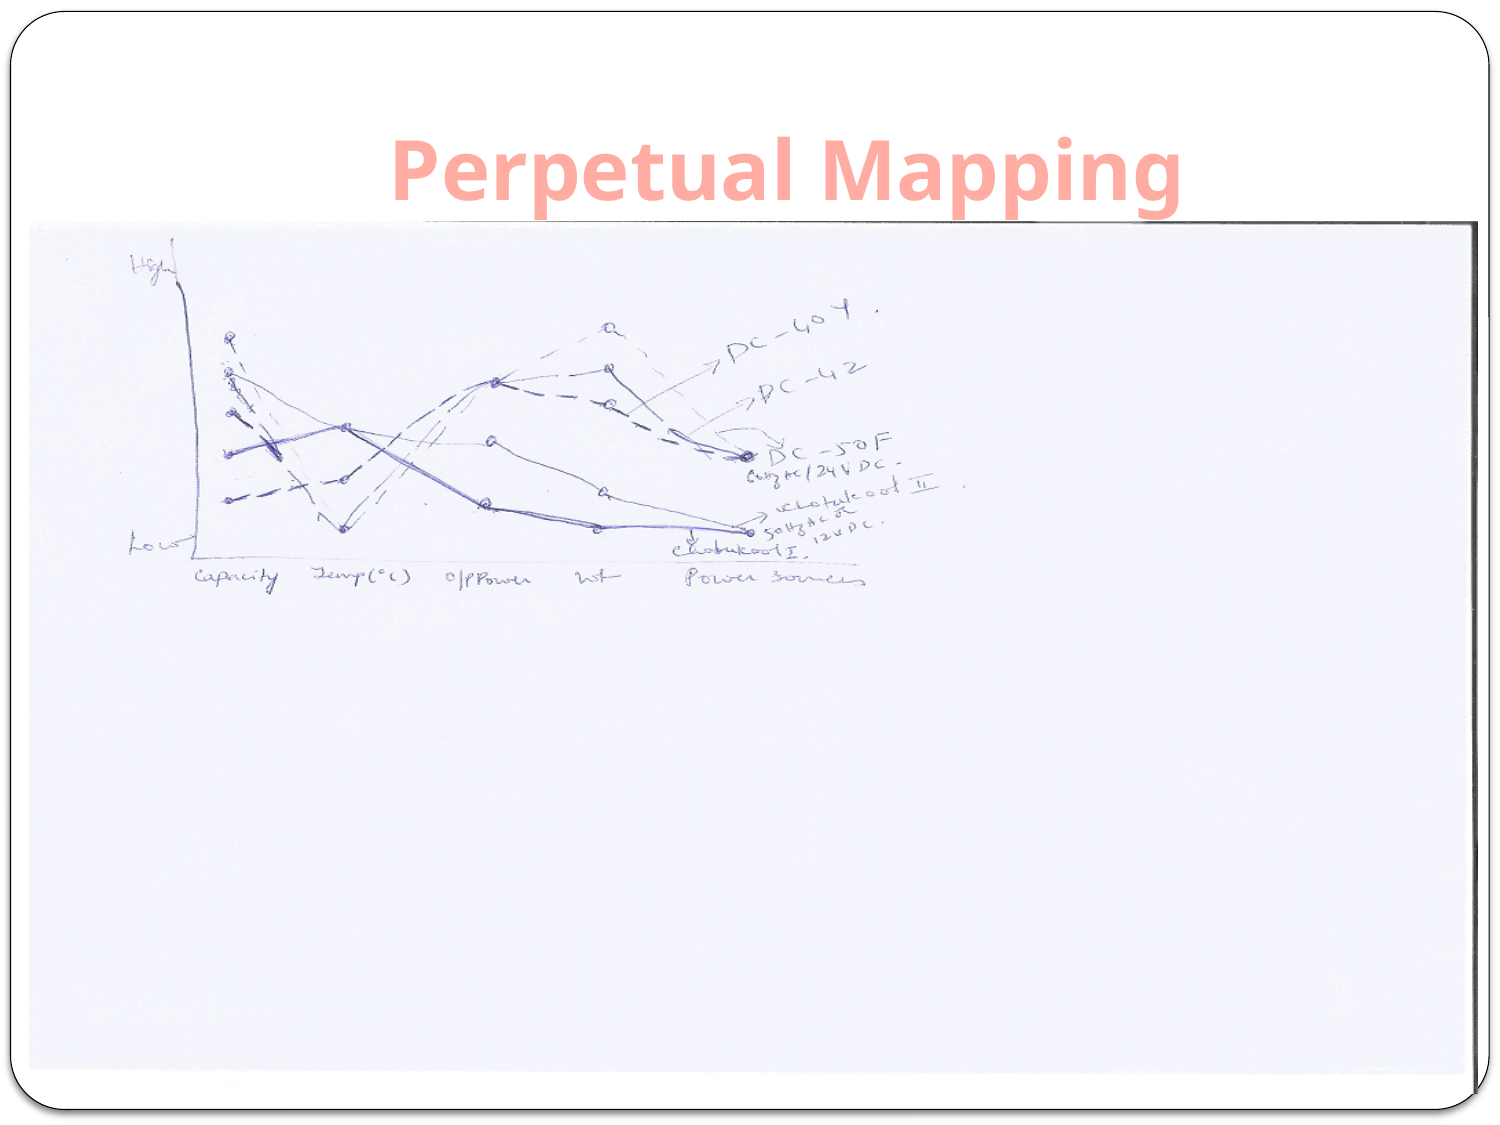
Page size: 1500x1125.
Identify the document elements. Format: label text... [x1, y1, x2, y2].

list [29, 221, 1478, 1095]
title Perpetual Mapping [150, 45, 1425, 220]
